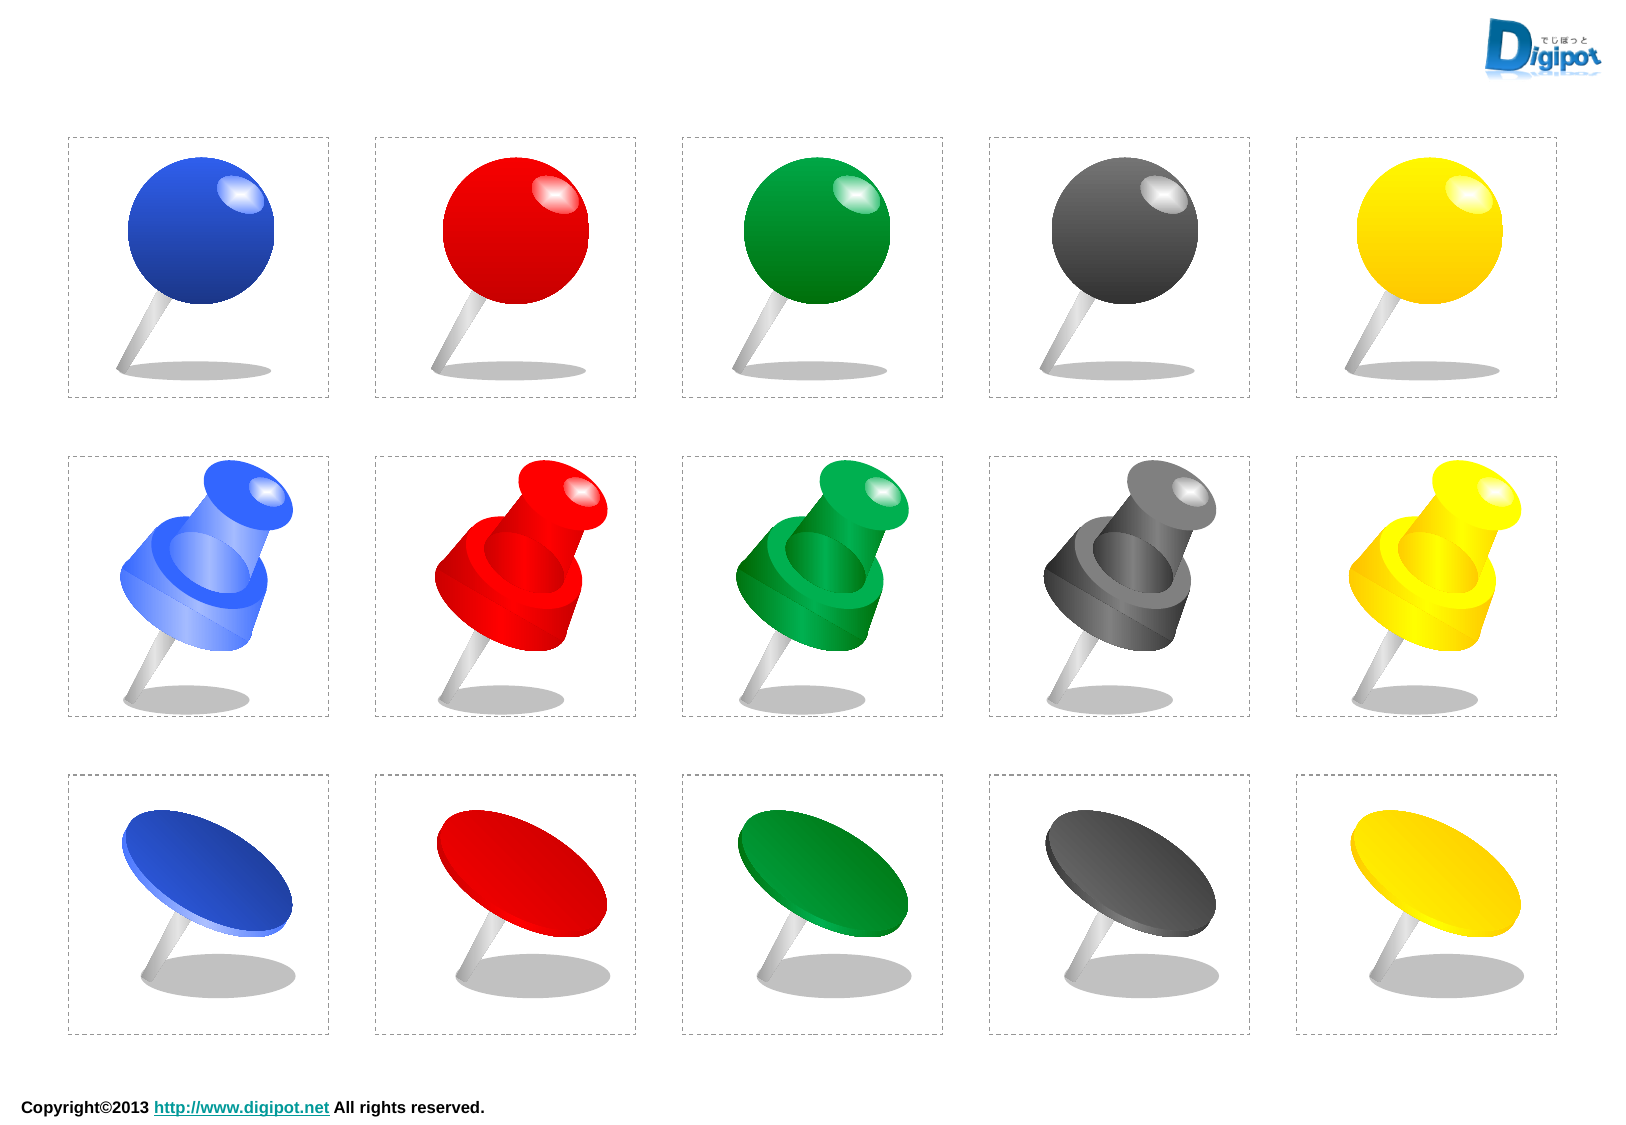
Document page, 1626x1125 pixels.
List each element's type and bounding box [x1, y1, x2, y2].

text_box [1046, 451, 1193, 720]
text_box [1334, 151, 1500, 388]
text_box [96, 820, 296, 999]
text_box [1019, 820, 1220, 999]
text_box [105, 151, 272, 388]
text_box [122, 451, 270, 720]
text_box [712, 820, 912, 999]
text_box [437, 451, 585, 720]
text_box [420, 151, 587, 388]
text_box [721, 151, 888, 388]
text_box [1351, 451, 1498, 720]
text_box [1324, 820, 1525, 999]
picture [1485, 18, 1602, 82]
text_box [1029, 151, 1195, 388]
text_box [410, 820, 611, 999]
text_box [738, 451, 886, 720]
